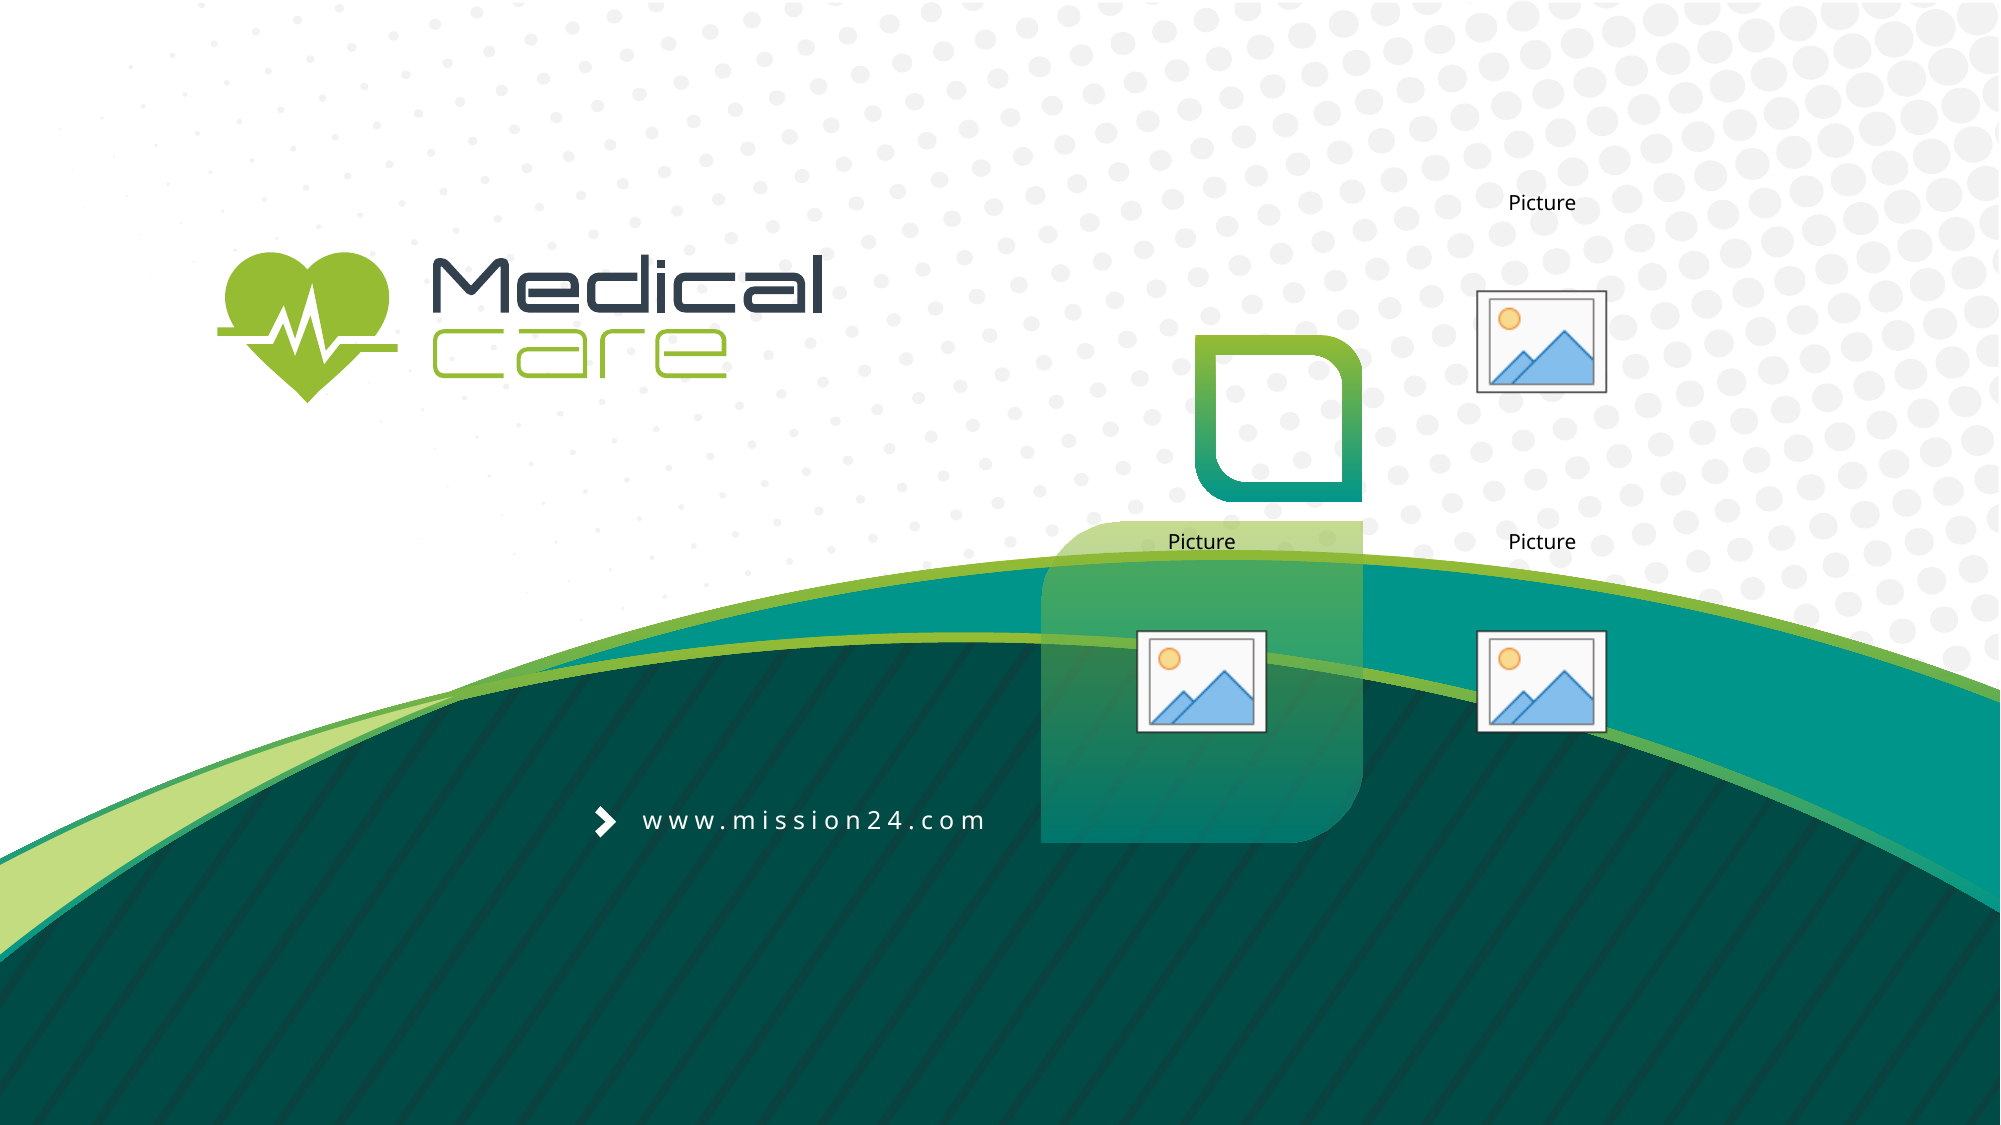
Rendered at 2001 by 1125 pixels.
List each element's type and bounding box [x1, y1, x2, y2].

text_box [0, 640, 2000, 1125]
picture [1041, 521, 1363, 843]
text_box [595, 797, 1007, 843]
picture [1381, 181, 1703, 503]
picture [1381, 521, 1703, 843]
text_box [58, 0, 2000, 640]
picture [217, 252, 822, 404]
